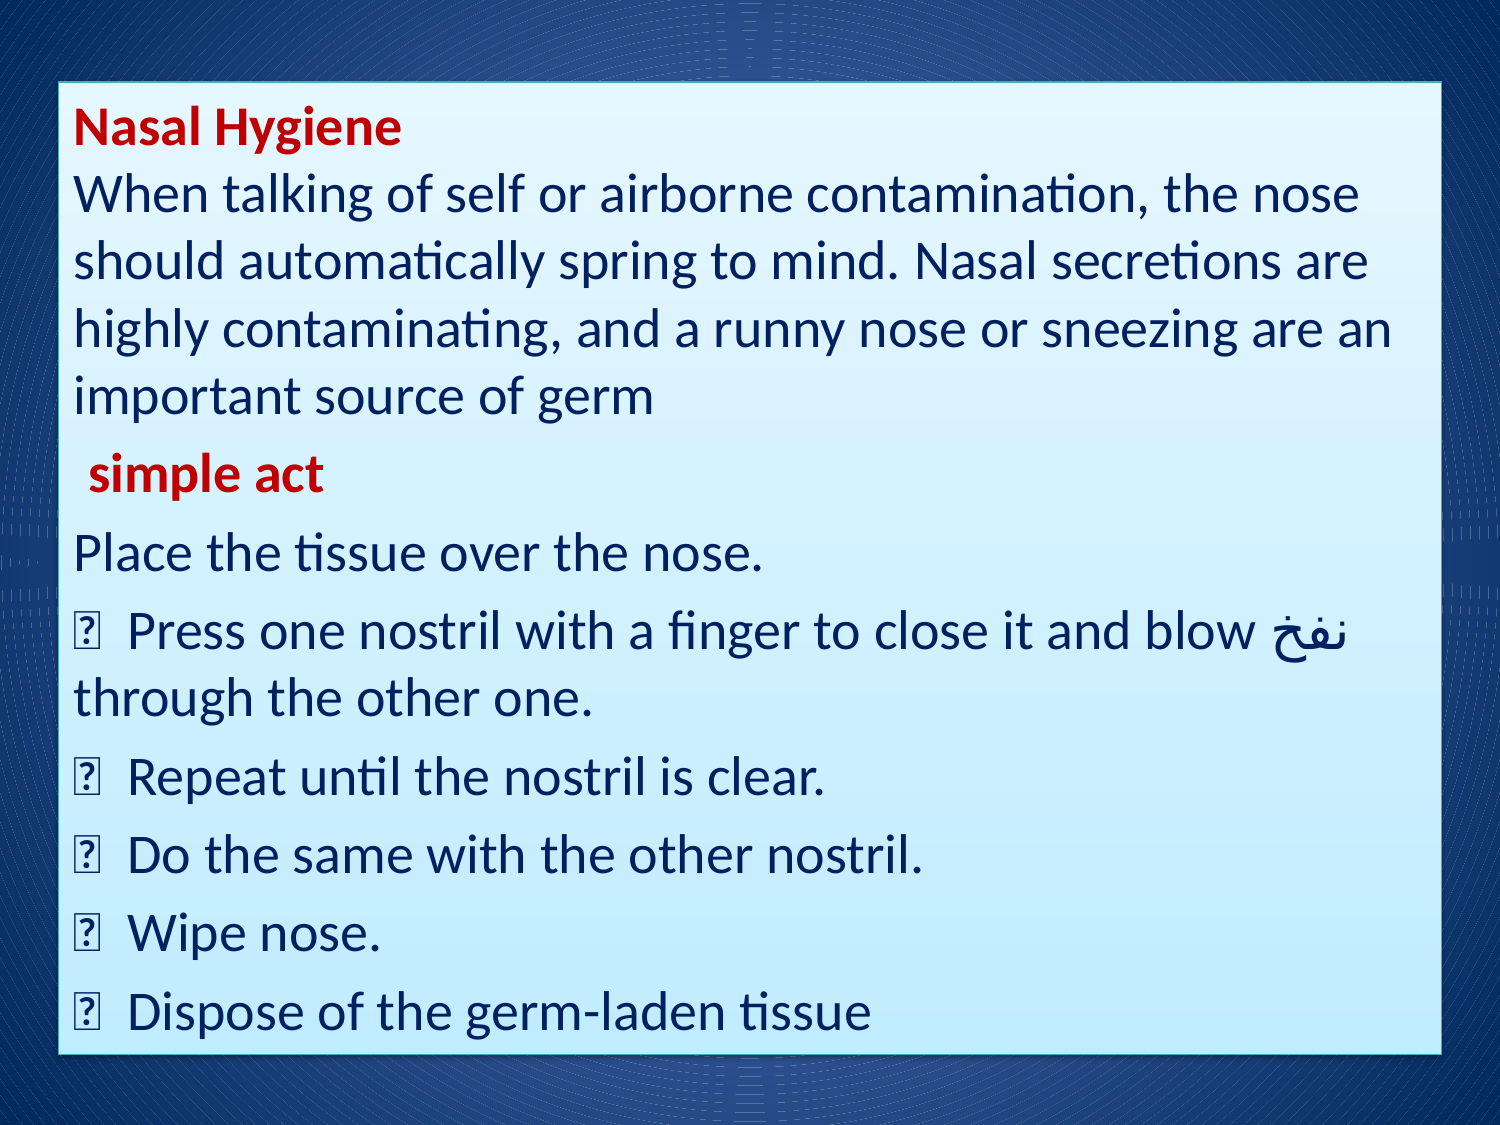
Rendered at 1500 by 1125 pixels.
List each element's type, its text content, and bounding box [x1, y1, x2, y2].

subtitle Nasal Hygiene When talking of self or airborne contamination, the nose should automatically spring to mind. Nasal secretions are highly contaminating, and a runny nose or sneezing are an important source of germ simple act Place the tissue over the nose.  Press one nostril with a finger to close it and blow نفخ through the other one.  Repeat until the nostril is clear.  Do the same with the other nostril.  Wipe nose.  Dispose of the germ-laden tissue [58, 81, 1442, 1055]
